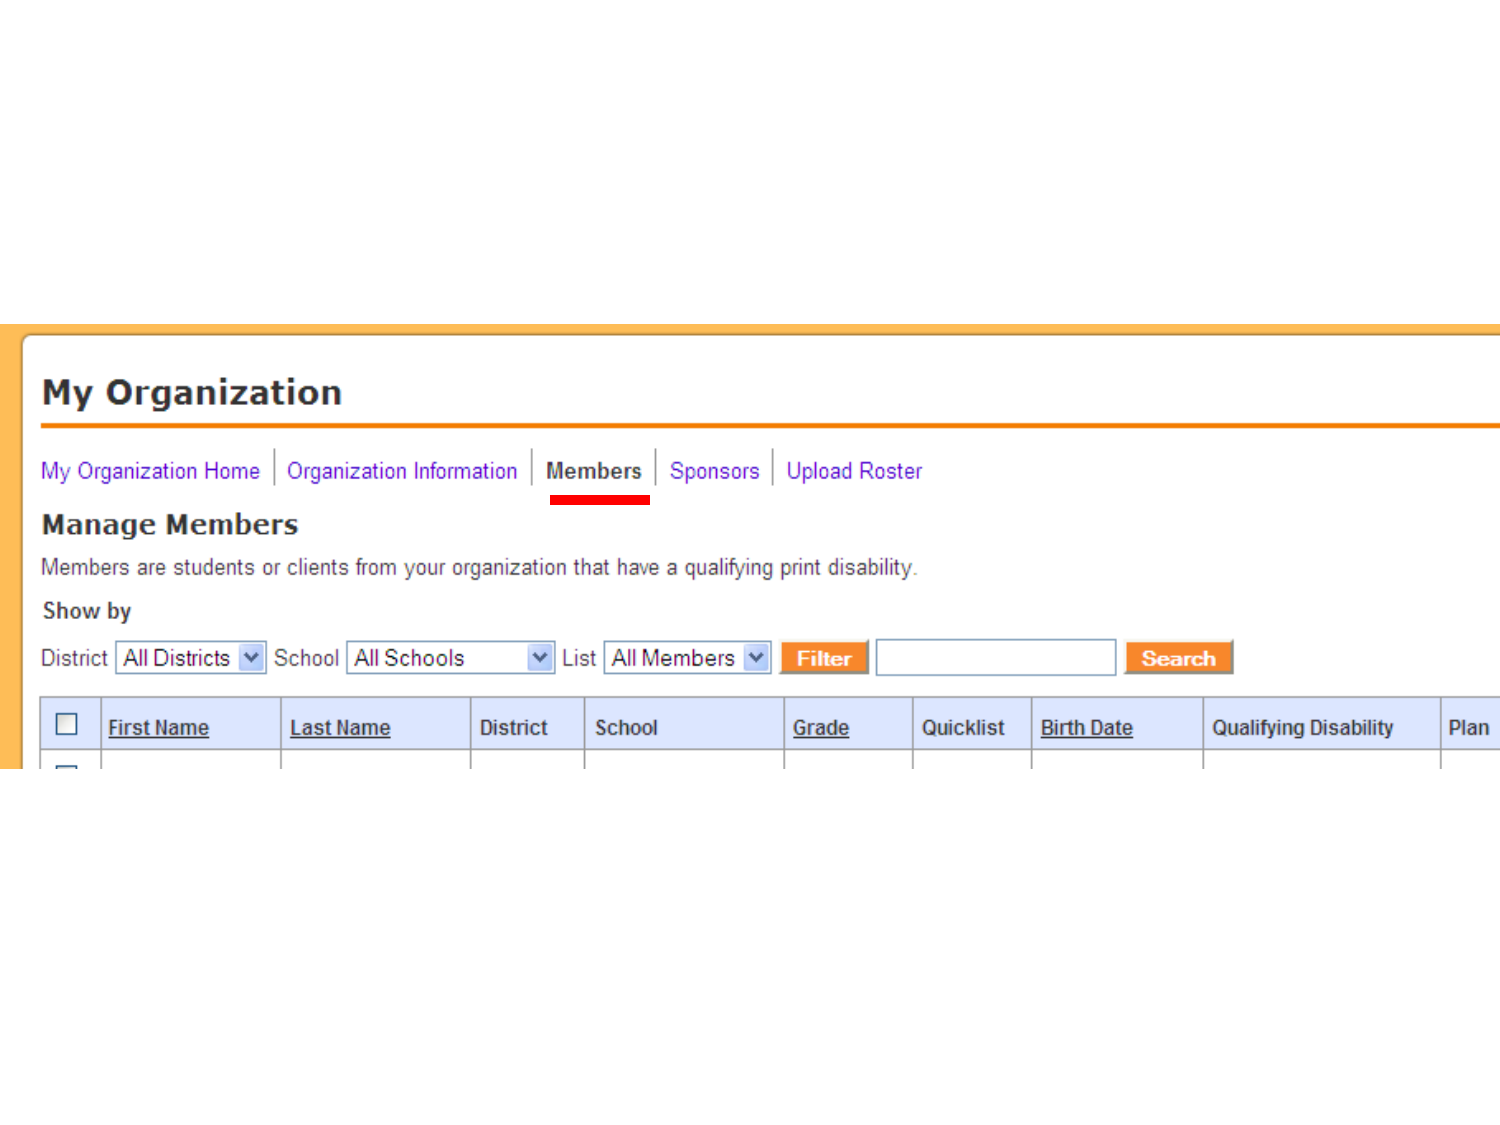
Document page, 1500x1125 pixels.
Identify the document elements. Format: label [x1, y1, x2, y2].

picture [0, 324, 1500, 769]
